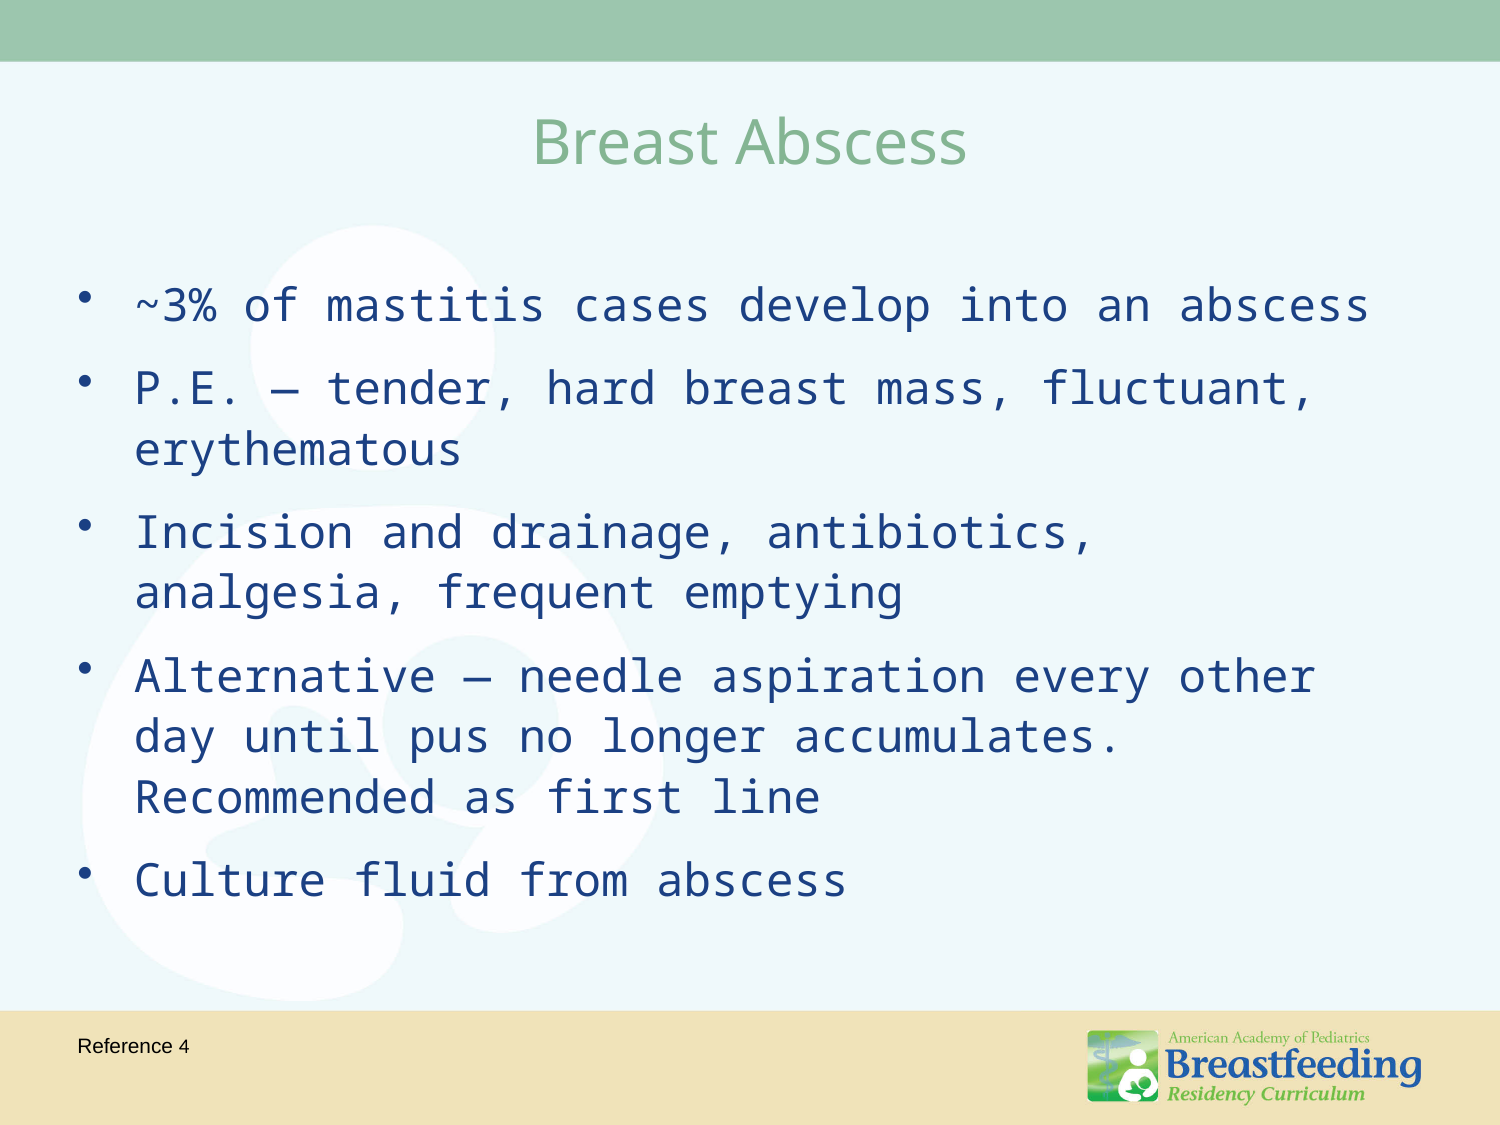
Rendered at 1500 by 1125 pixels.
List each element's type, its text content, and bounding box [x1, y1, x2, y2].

list ~3% of mastitis cases develop into an abscess P.E. — tender, hard breast mass, fluctuant, erythematous Incision and drainage, antibiotics, analgesia, frequent emptying Alternative — needle aspiration every other day until pus no longer accumulates. Recommended as first line Culture fluid from abscess [62, 262, 1413, 938]
title Breast Abscess [74, 44, 1426, 235]
picture [0, 0, 1500, 1125]
text_box Reference 4 [62, 1025, 325, 1065]
